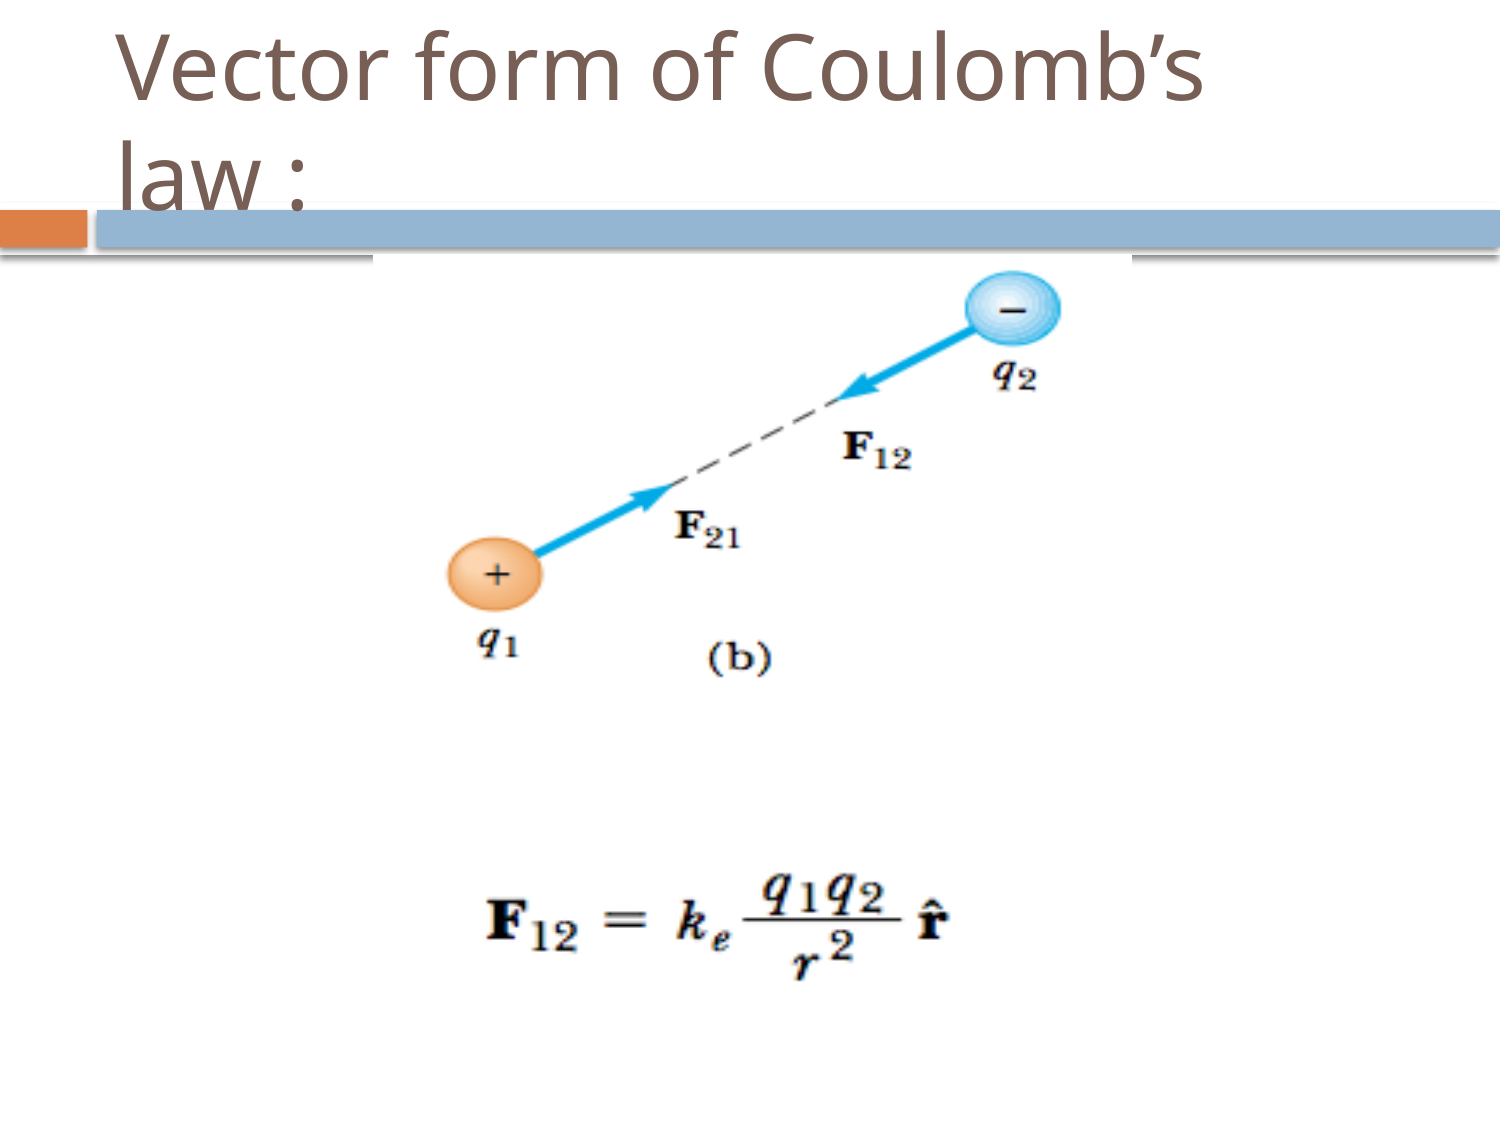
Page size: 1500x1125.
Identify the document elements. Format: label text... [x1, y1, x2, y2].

picture [416, 830, 1099, 1024]
title Vector form of Coulomb’s law : [100, 37, 1438, 200]
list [66, 253, 1439, 685]
